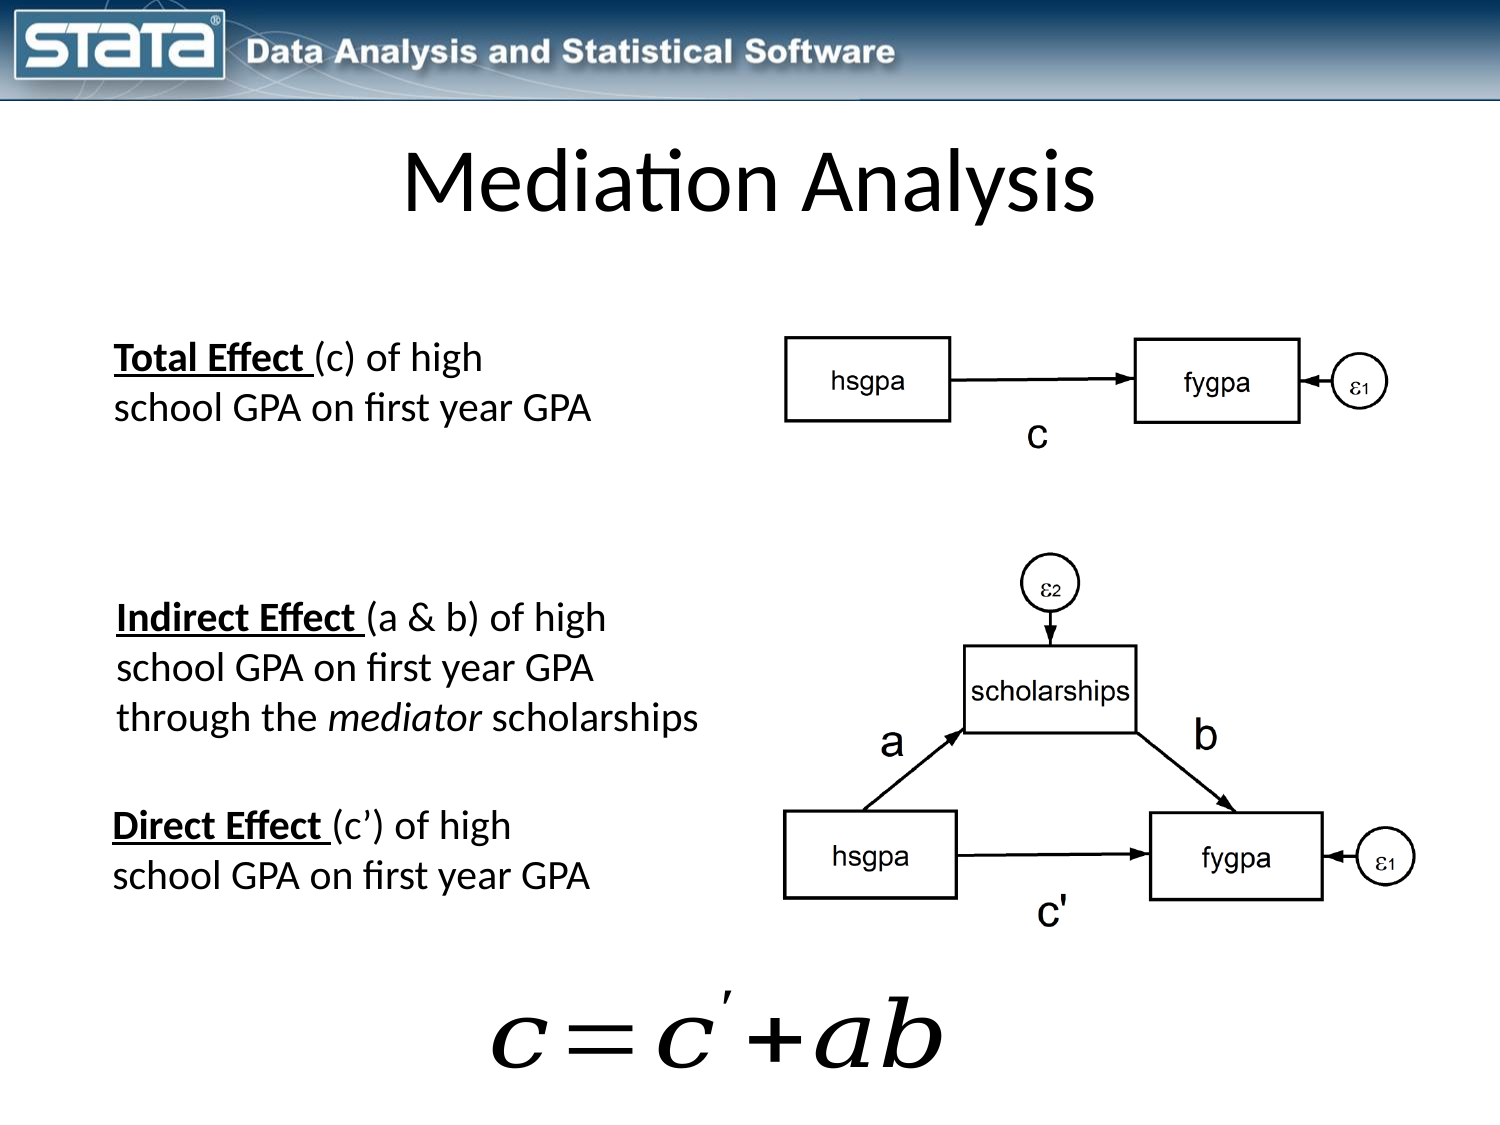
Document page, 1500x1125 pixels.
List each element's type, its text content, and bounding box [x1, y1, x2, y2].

picture [772, 545, 1438, 952]
text_box Total Effect (c) of high school GPA on first year GPA [98, 322, 607, 438]
title Mediation Analysis [75, 112, 1425, 238]
picture [0, 0, 1500, 101]
picture [772, 327, 1404, 463]
text_box Indirect Effect (a & b) of high school GPA on first year GPA through the mediator scholarships [101, 581, 714, 747]
text_box Direct Effect (c’) of high school GPA on first year GPA [97, 790, 606, 906]
